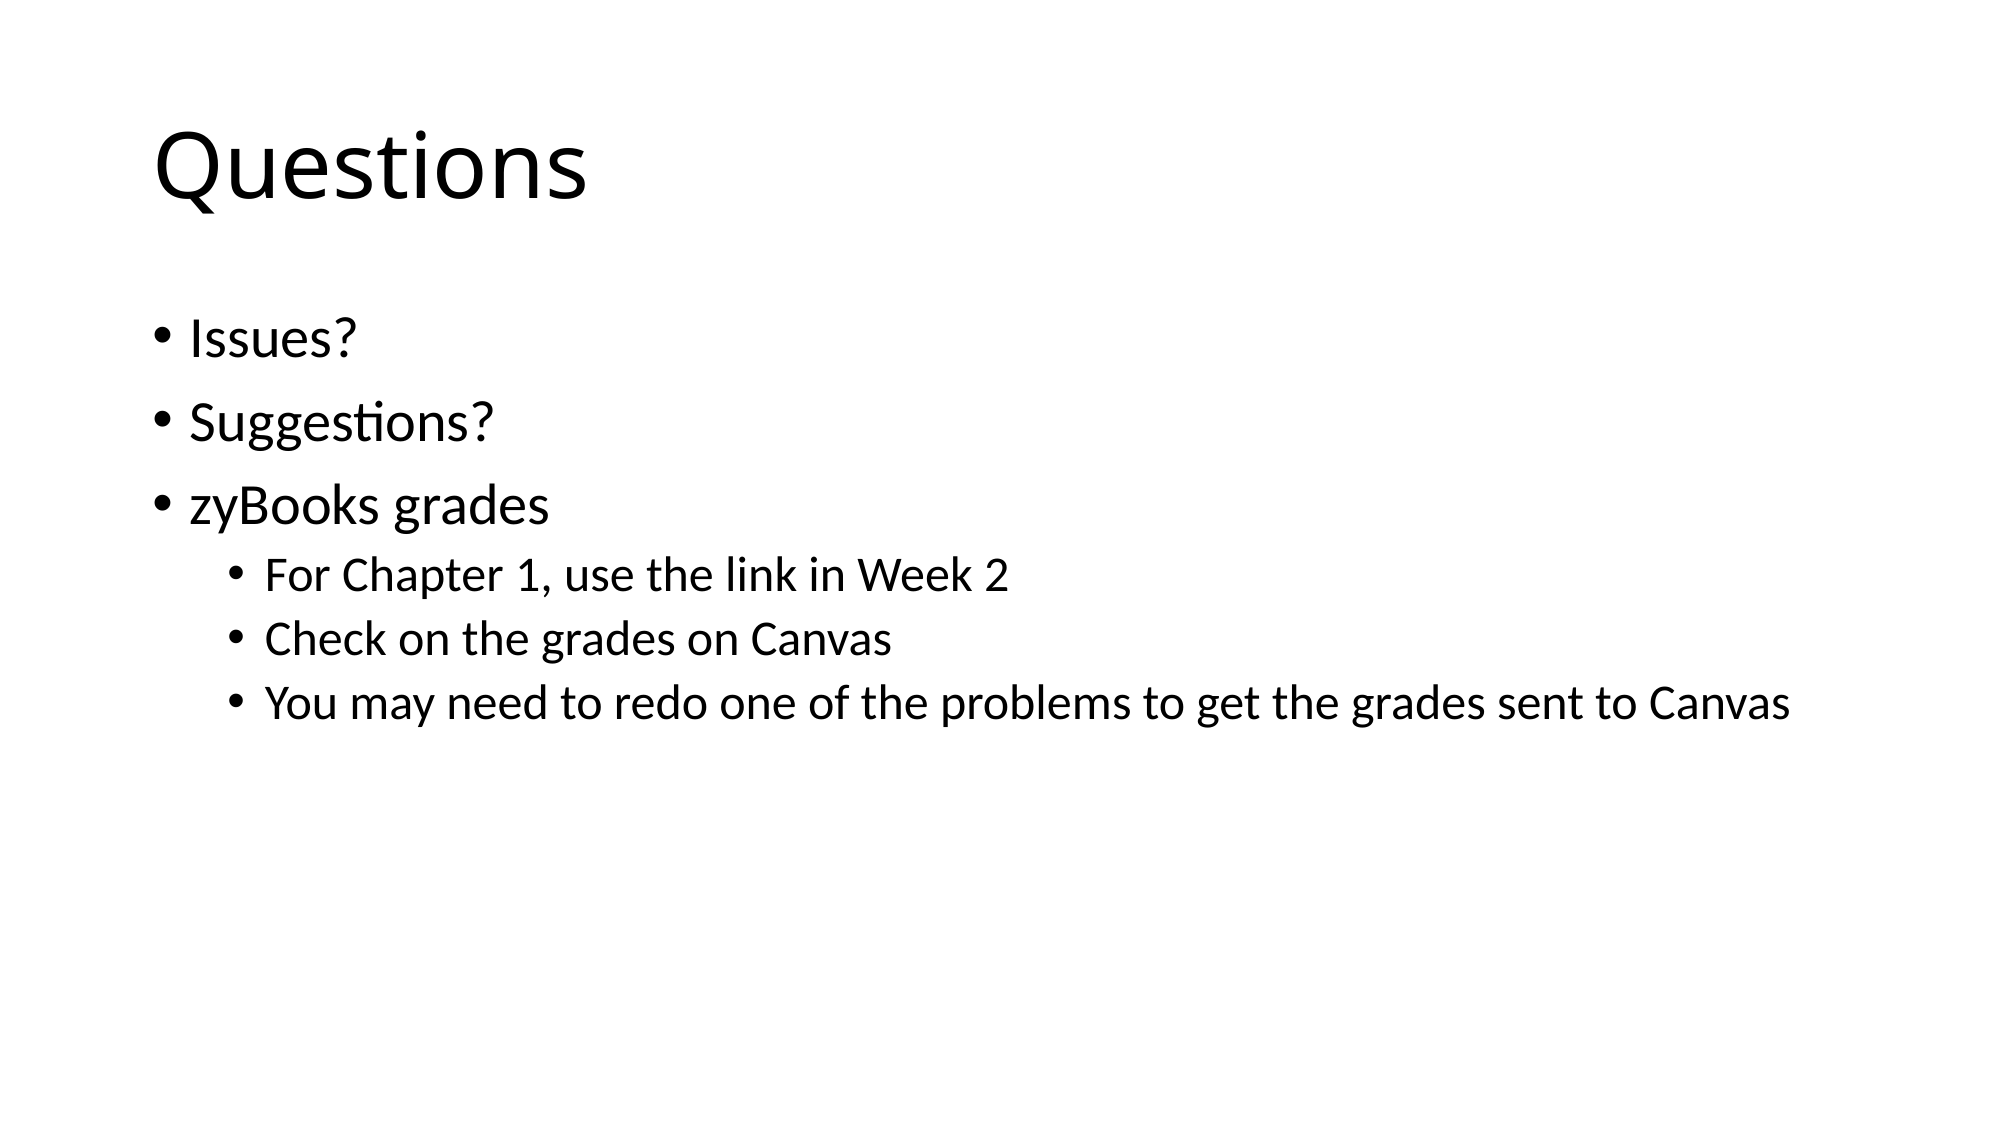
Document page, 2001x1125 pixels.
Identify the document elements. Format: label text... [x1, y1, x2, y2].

list Issues? Suggestions? zyBooks grades For Chapter 1, use the link in Week 2 Check on the grades on Canvas You may need to redo one of the problems to get the grades sent to Canvas [137, 299, 1863, 1014]
title Questions [137, 59, 1863, 278]
